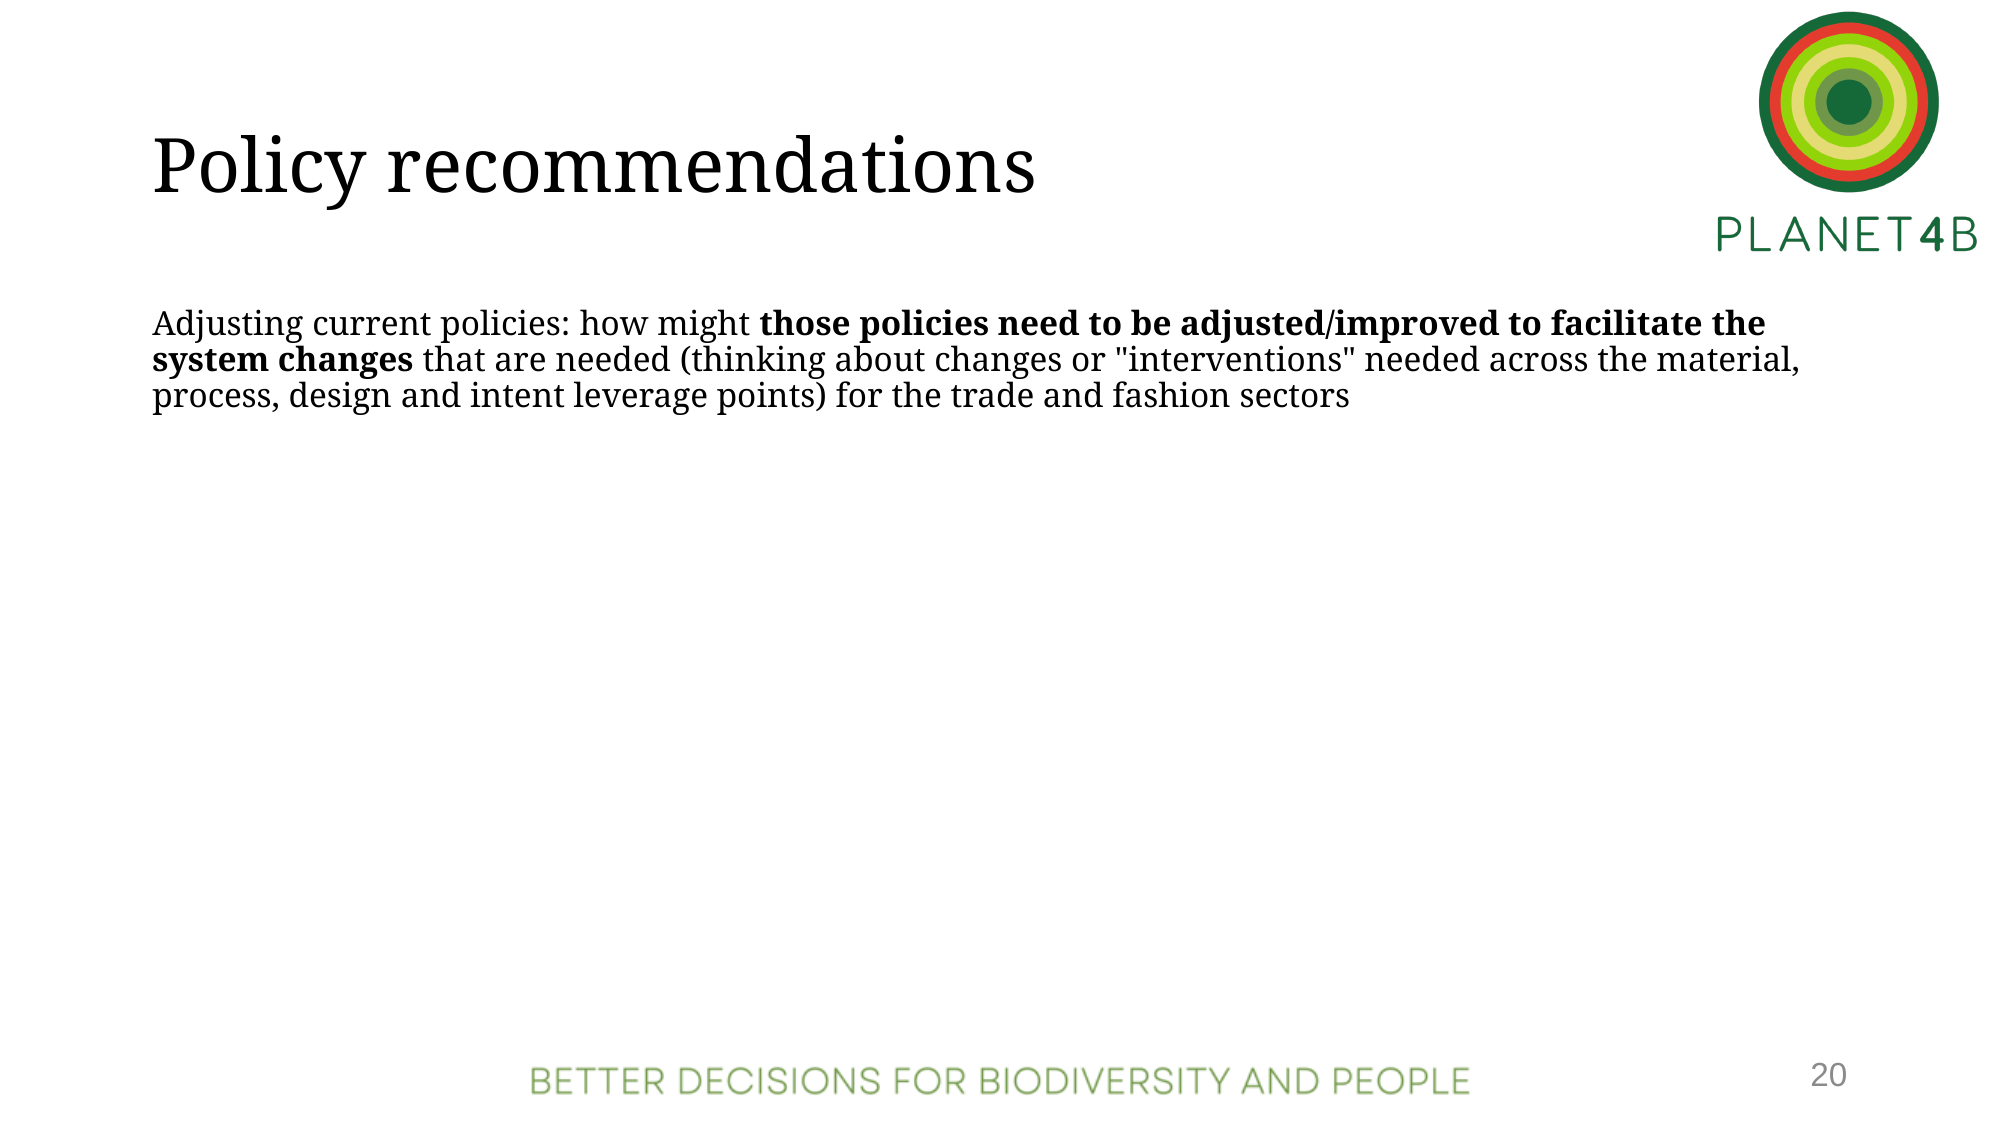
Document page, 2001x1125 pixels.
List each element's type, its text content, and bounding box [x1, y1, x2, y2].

picture [1708, 1, 1986, 263]
title Policy recommendations [137, 59, 1863, 278]
slide_number 20 [1412, 1042, 1863, 1103]
list Adjusting current policies: how might those policies need to be adjusted/improved to facilitate the system changes that are needed (thinking about changes or "interventions" needed across the material, process, design and intent leverage points) for the trade and fashion sectors [137, 299, 1863, 1014]
picture [514, 1052, 1486, 1113]
